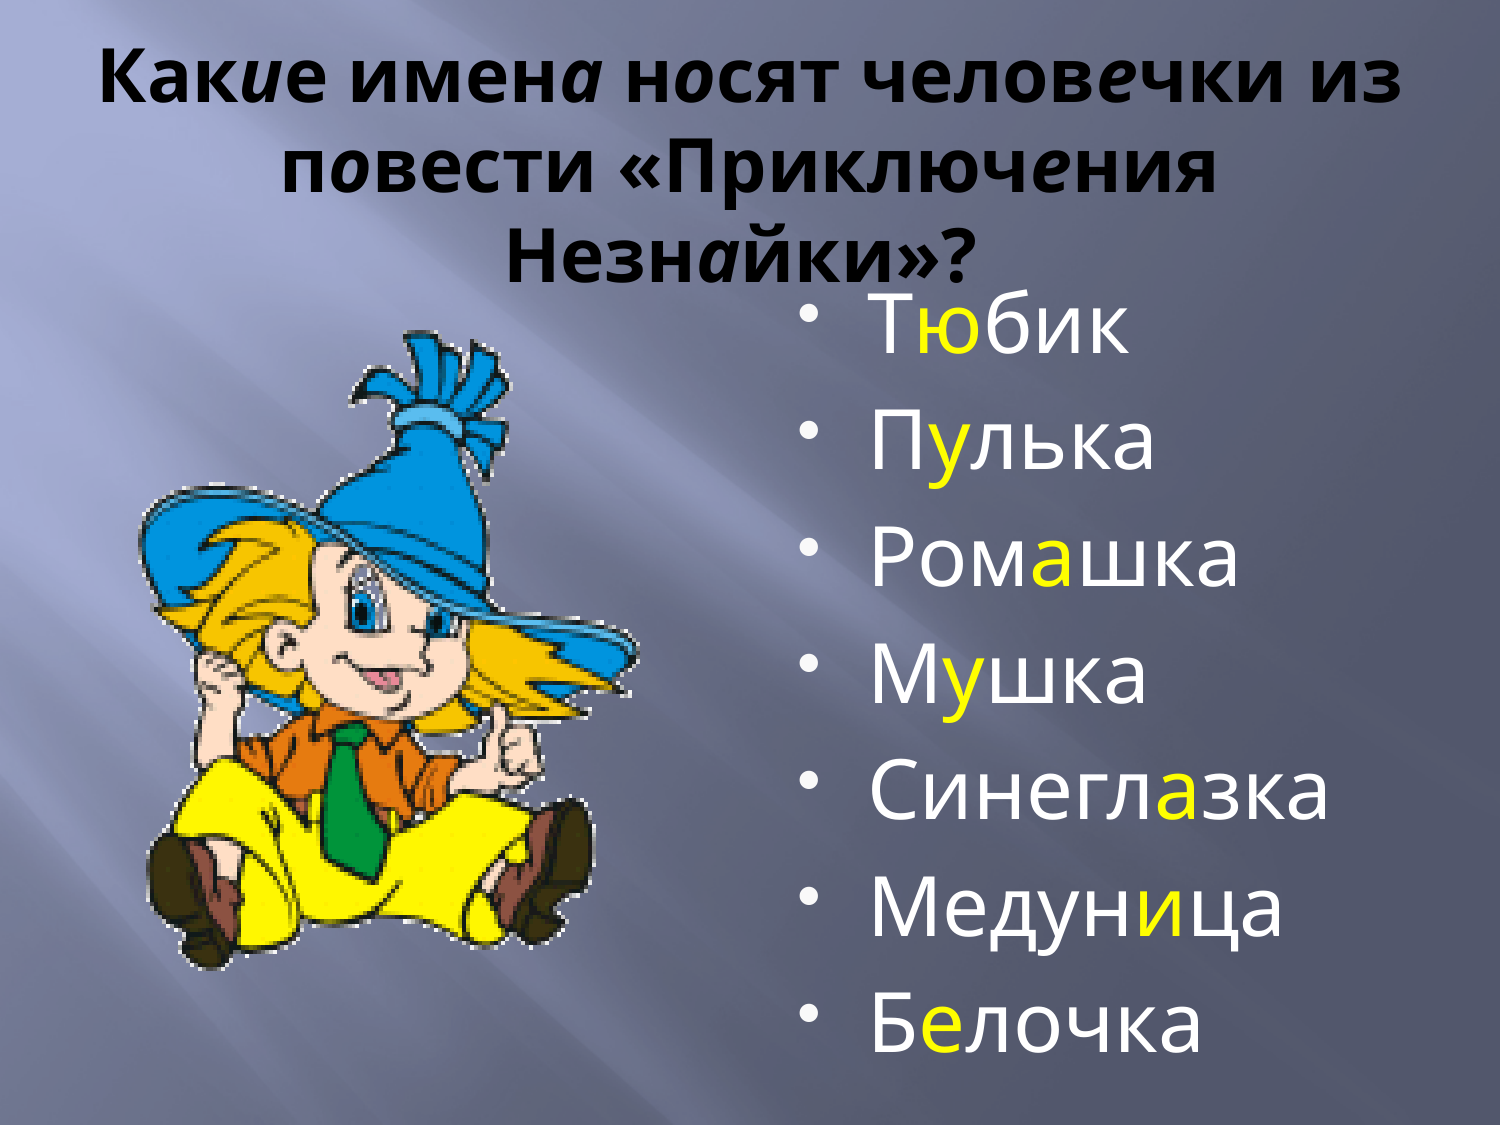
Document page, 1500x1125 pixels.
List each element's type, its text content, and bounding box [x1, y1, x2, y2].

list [135, 326, 644, 977]
list Тюбик Пулька Ромашка Мушка Синеглазка Медуница Белочка [762, 262, 1425, 1083]
title Какие имена носят человечки из повести «Приключения Незнайки»? [75, 45, 1425, 279]
